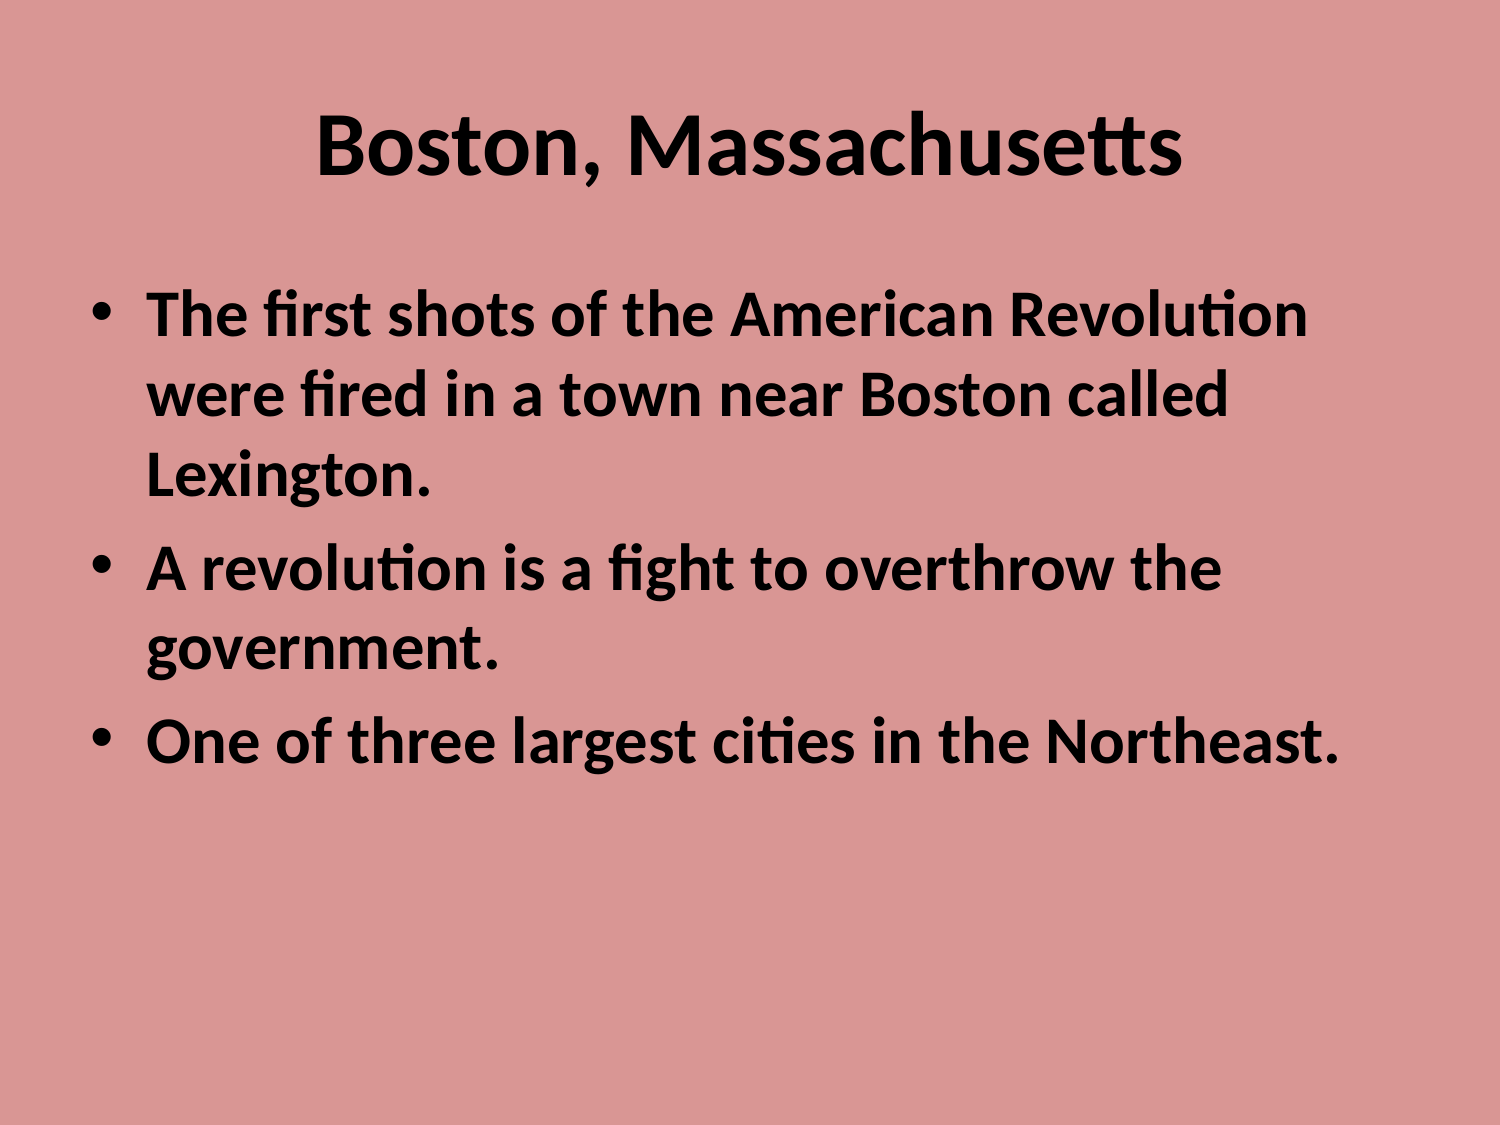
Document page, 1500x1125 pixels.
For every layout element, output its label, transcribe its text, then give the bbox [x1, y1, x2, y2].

title Boston, Massachusetts [74, 44, 1426, 233]
list The first shots of the American Revolution were fired in a town near Boston called Lexington. A revolution is a fight to overthrow the government. One of three largest cities in the Northeast. [74, 262, 1426, 1006]
